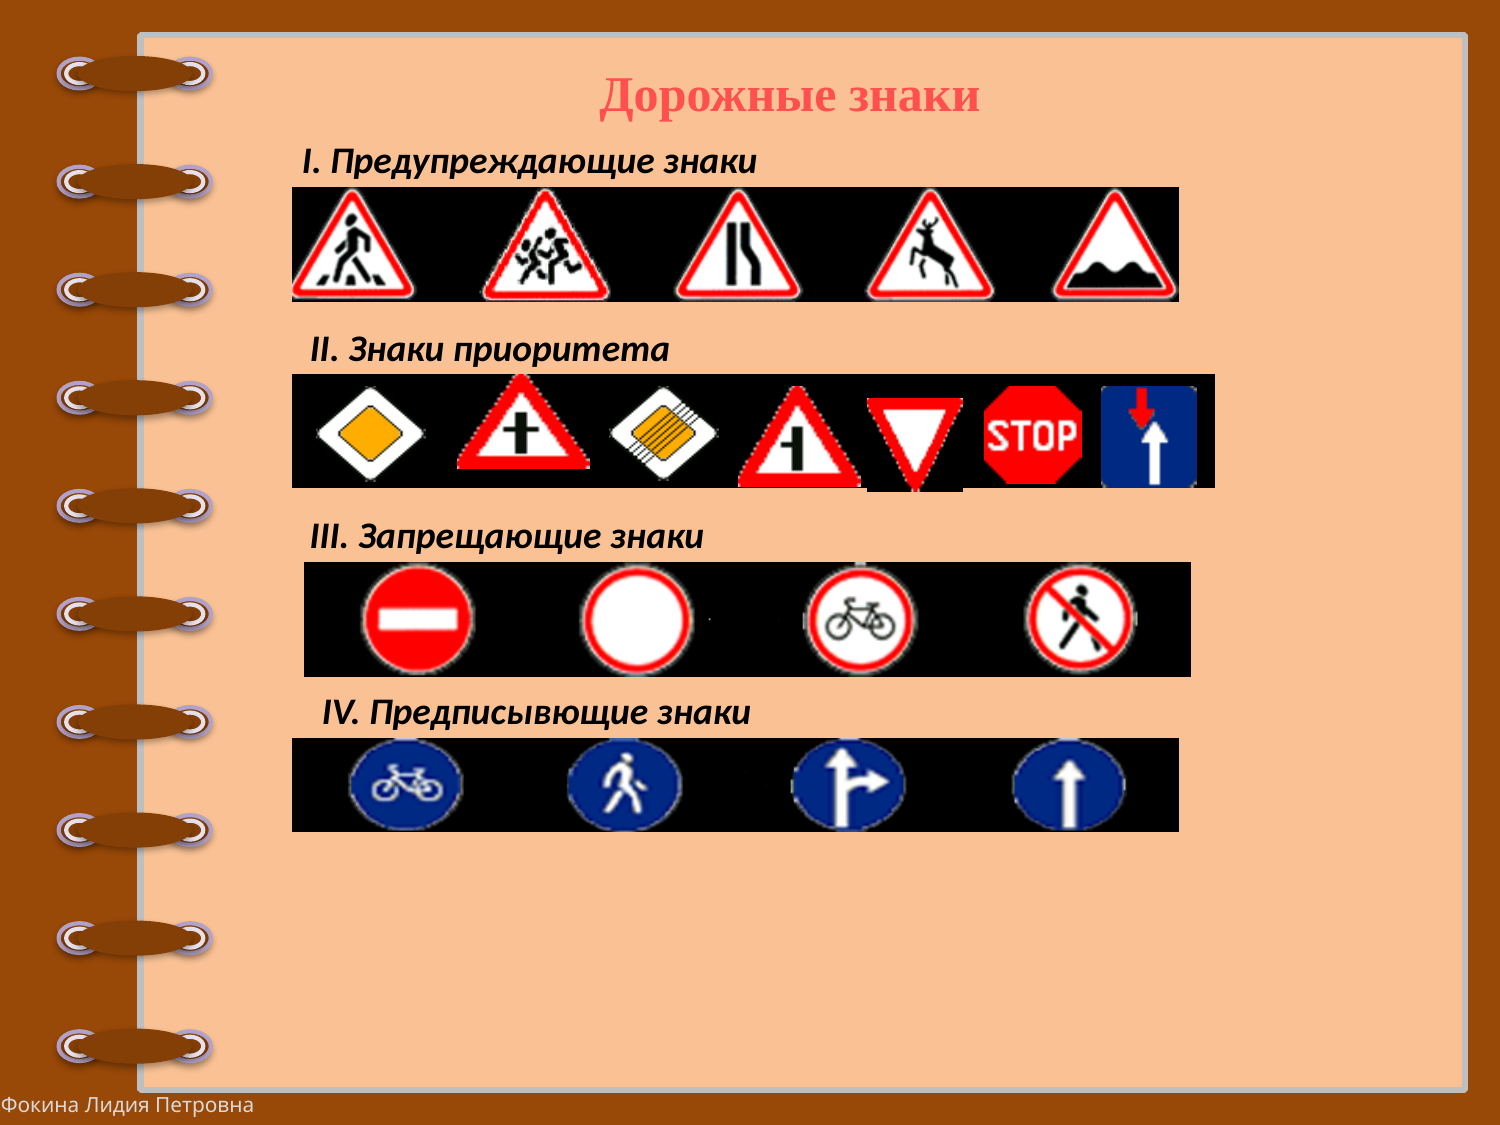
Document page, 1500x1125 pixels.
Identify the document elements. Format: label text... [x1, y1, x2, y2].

picture [316, 386, 426, 483]
text_box I. Предупреждающие знаки [287, 128, 773, 189]
picture [866, 398, 963, 492]
picture [984, 386, 1082, 484]
picture [292, 187, 1180, 302]
text_box [292, 375, 1215, 488]
text_box IV. Предписывющие знаки [307, 685, 767, 736]
picture [456, 374, 591, 469]
picture [609, 386, 719, 481]
picture [304, 562, 1191, 677]
text_box Дорожные знаки [584, 54, 1081, 130]
picture [292, 737, 1180, 833]
text_box III. Запрещающие знаки [294, 503, 720, 564]
picture [737, 386, 861, 487]
text_box II. Знаки приоритета [295, 316, 686, 375]
picture [1101, 386, 1198, 488]
